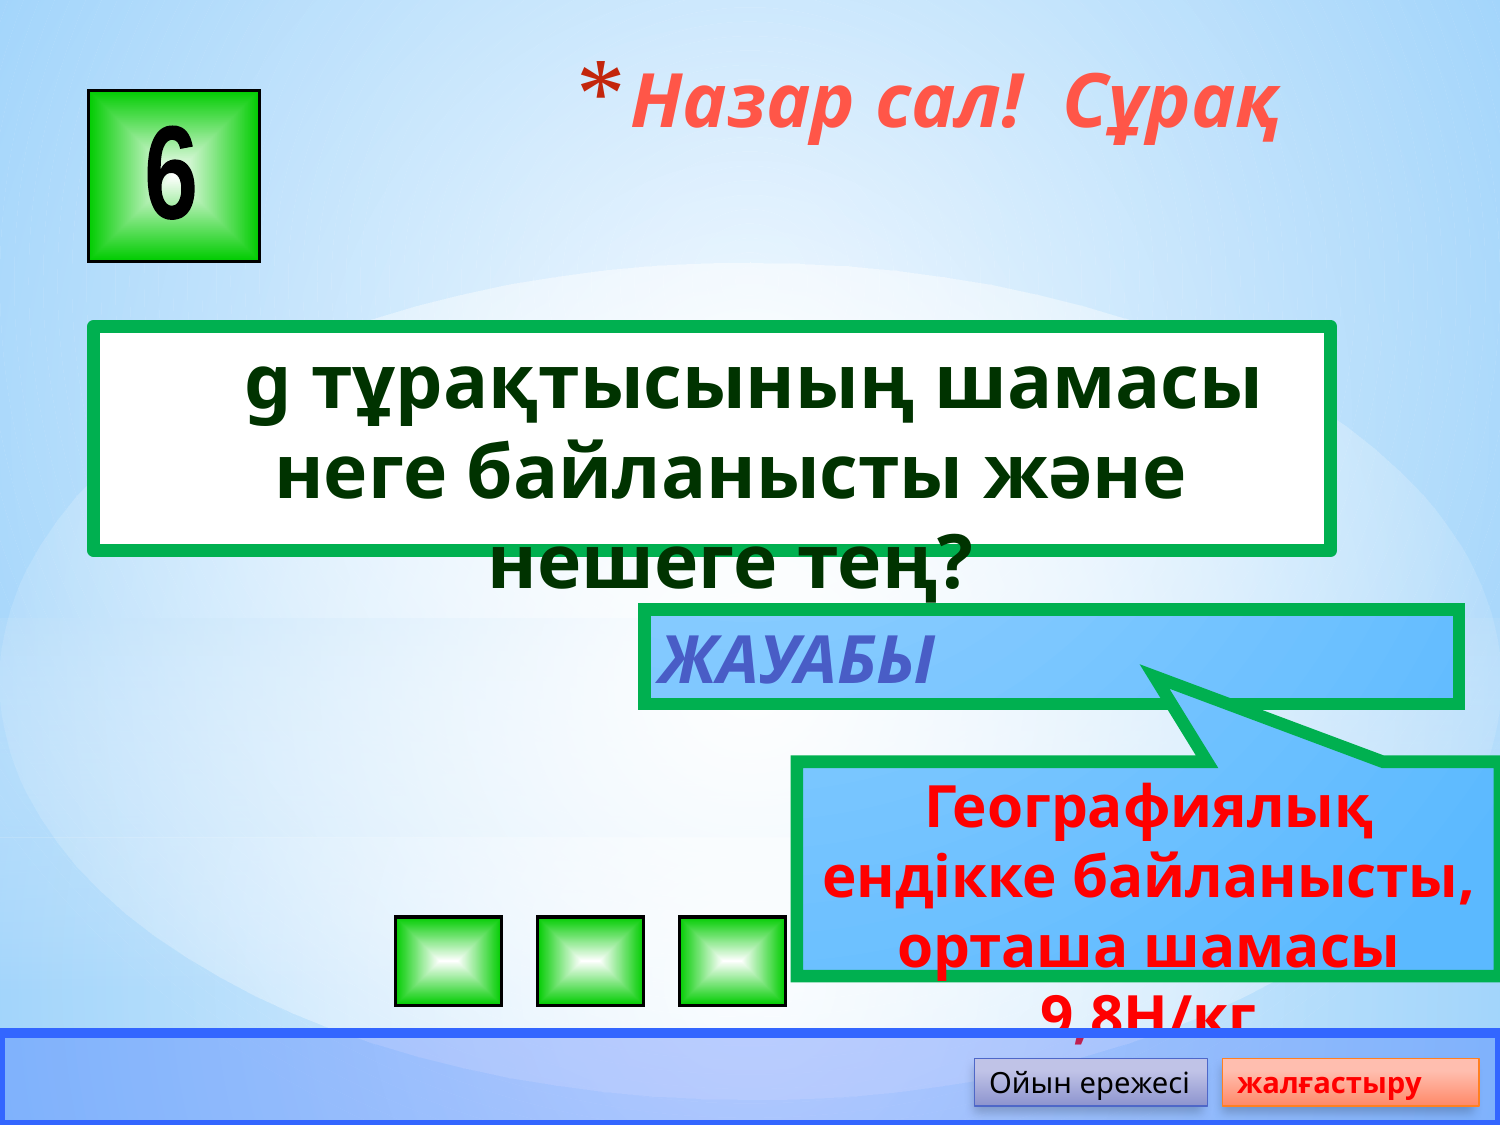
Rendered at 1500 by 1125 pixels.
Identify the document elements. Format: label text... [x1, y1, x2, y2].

text_box [537, 916, 644, 1006]
title Назар сал! Сұрақ [360, 45, 1317, 185]
text_box [0, 1033, 1500, 1125]
text_box Ойын ережесі [974, 1058, 1208, 1107]
text_box жауабы [644, 609, 1459, 704]
text_box [88, 90, 260, 262]
list g тұрақтысының шамасы неге байланысты және нешеге тең? [92, 325, 1332, 552]
text_box Географиялық ендікке байланысты, орташа шамасы 9,8Н/кг [796, 676, 1500, 977]
text_box [679, 916, 786, 1006]
text_box [395, 916, 502, 1006]
text_box жалғастыру [1222, 1058, 1480, 1107]
